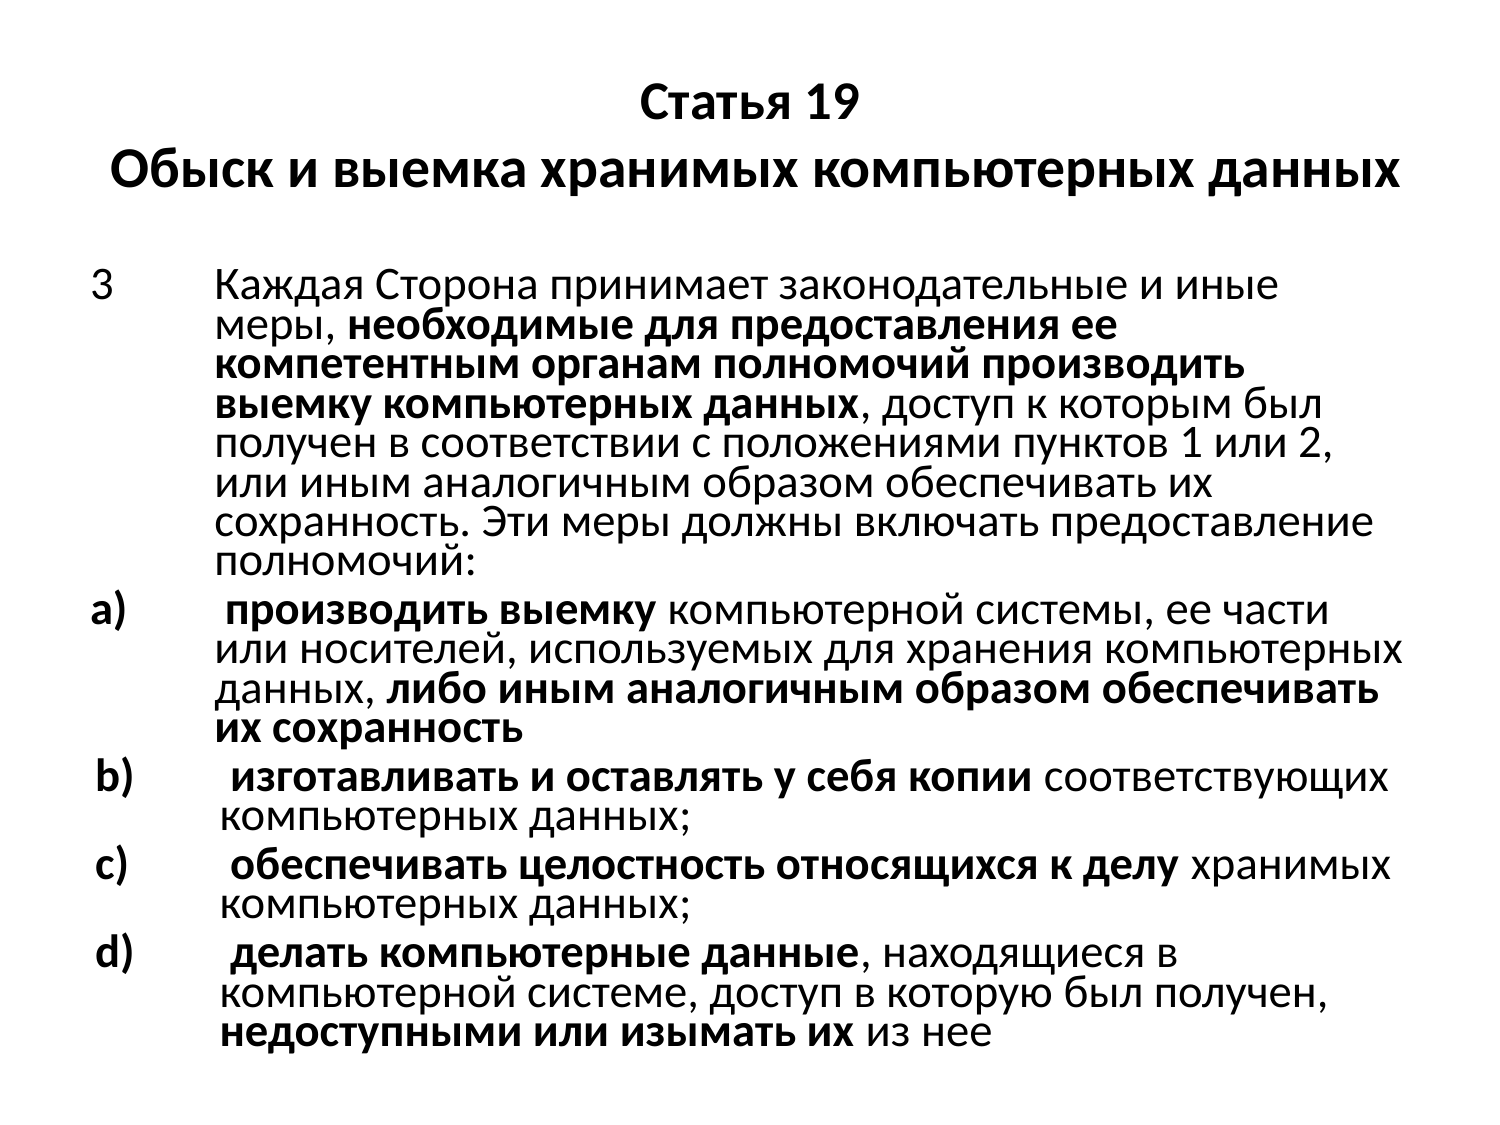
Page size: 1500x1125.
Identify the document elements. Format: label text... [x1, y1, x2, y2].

list Каждая Сторона принимает законодательные и иные меры, необходимые для предоставления ее компетентным органам полномочий производить выемку компьютерных данных, доступ к которым был получен в соответствии с положениями пунктов 1 или 2, или иным аналогичным образом обеспечивать их сохранность. Эти меры должны включать предоставление полномочий: производить выемку компьютерной системы, ее части или носителей, используемых для хранения компьютерных данных, либо иным аналогичным образом обеспечивать их сохранность изготавливать и оставлять у себя копии соответствующих компьютерных данных; обеспечивать целостность относящихся к делу хранимых компьютерных данных; делать компьютерные данные, находящиеся в компьютерной системе, доступ в которую был получен, недоступными или изымать их из нее [74, 262, 1426, 1073]
title Статья 19 Обыск и выемка хранимых компьютерных данных [74, 44, 1426, 220]
